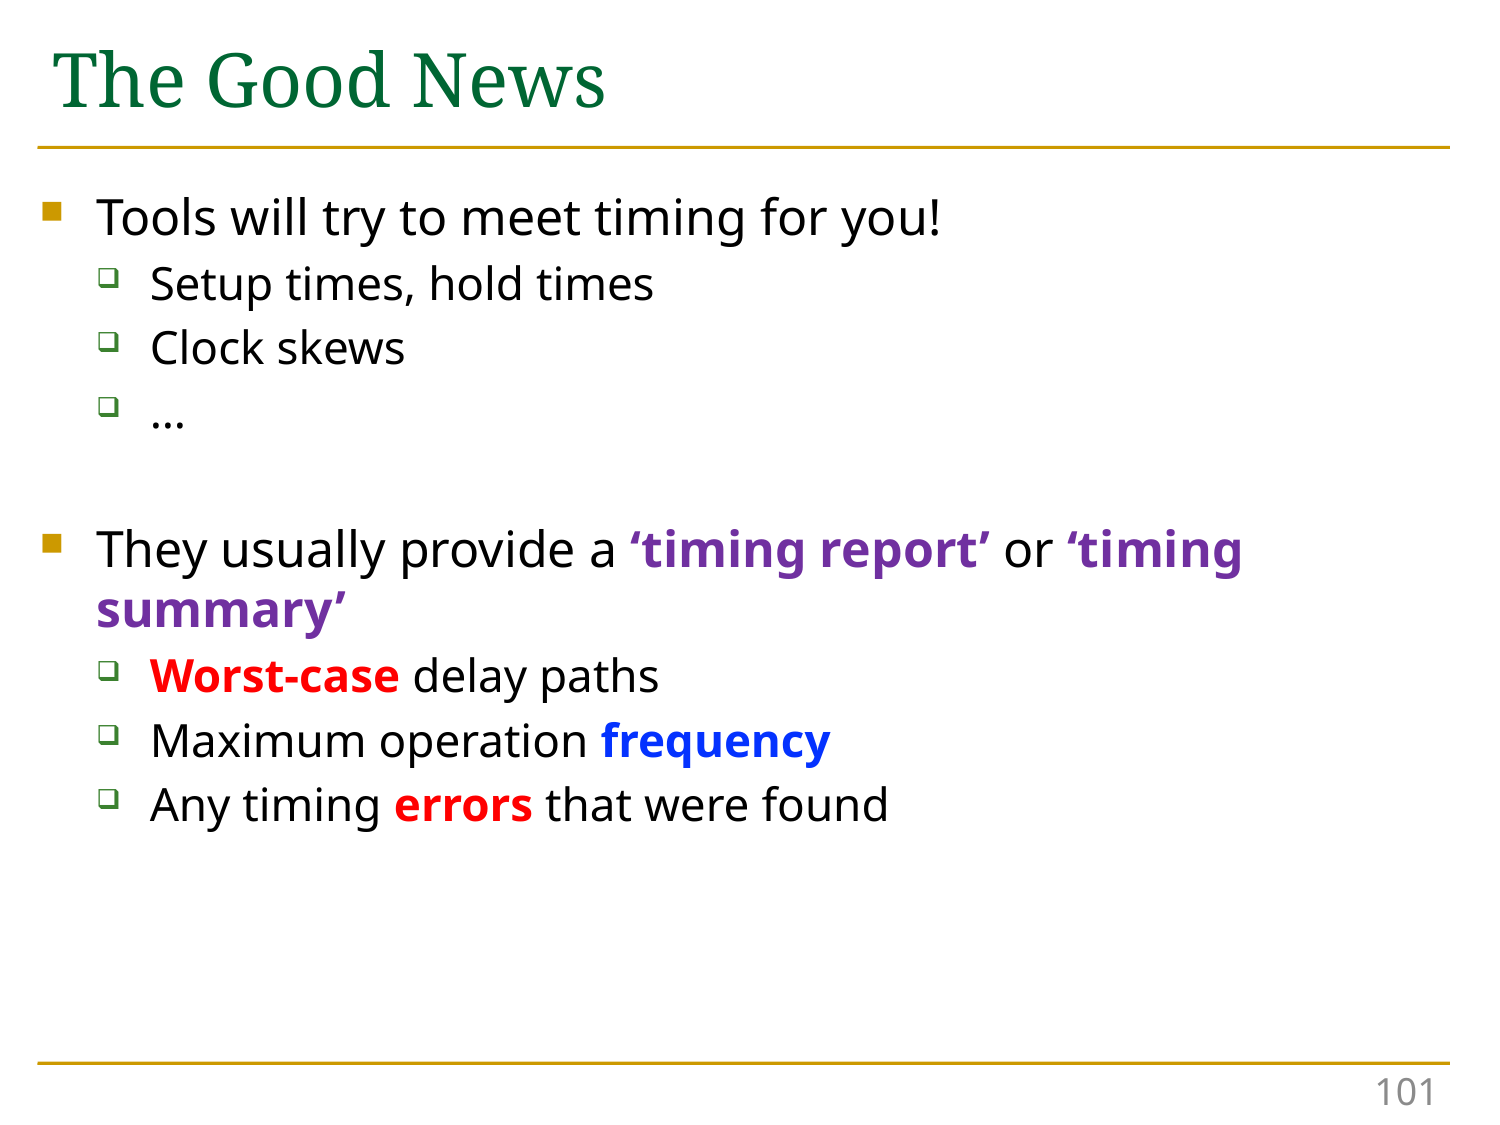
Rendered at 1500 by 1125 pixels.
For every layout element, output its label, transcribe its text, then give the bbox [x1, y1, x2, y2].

title The Good News [37, 24, 1450, 178]
list Tools will try to meet timing for you! Setup times, hold times Clock skews … They usually provide a ‘timing report’ or ‘timing summary’ Worst-case delay paths Maximum operation frequency Any timing errors that were found [24, 178, 1500, 1050]
slide_number 101 [1116, 1063, 1454, 1124]
